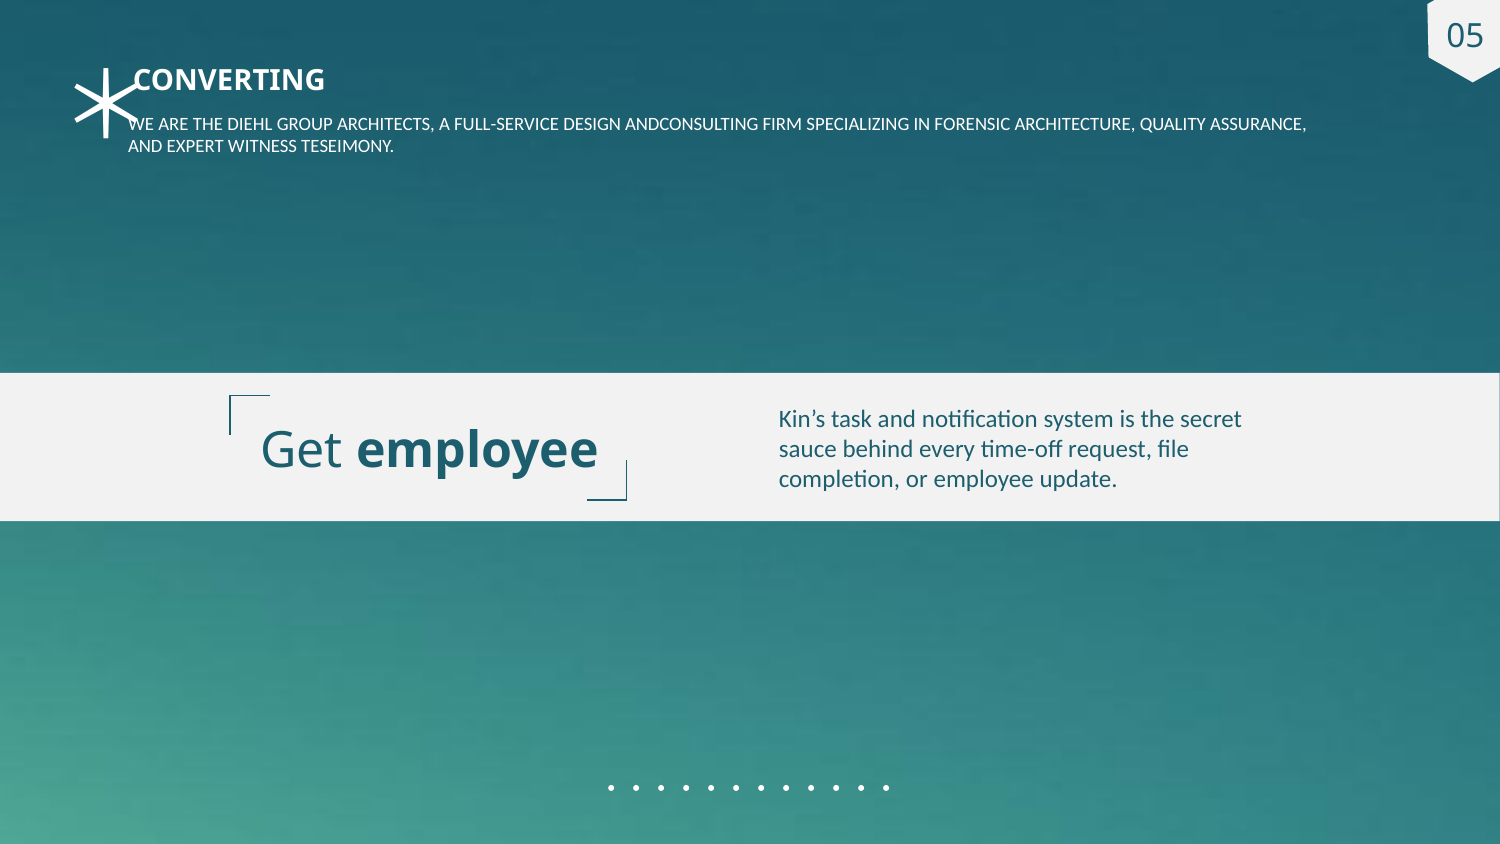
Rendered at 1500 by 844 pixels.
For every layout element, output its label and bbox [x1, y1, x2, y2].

text_box [608, 784, 890, 792]
picture [0, 0, 1500, 844]
text_box [229, 394, 628, 501]
text_box [12, 38, 347, 166]
